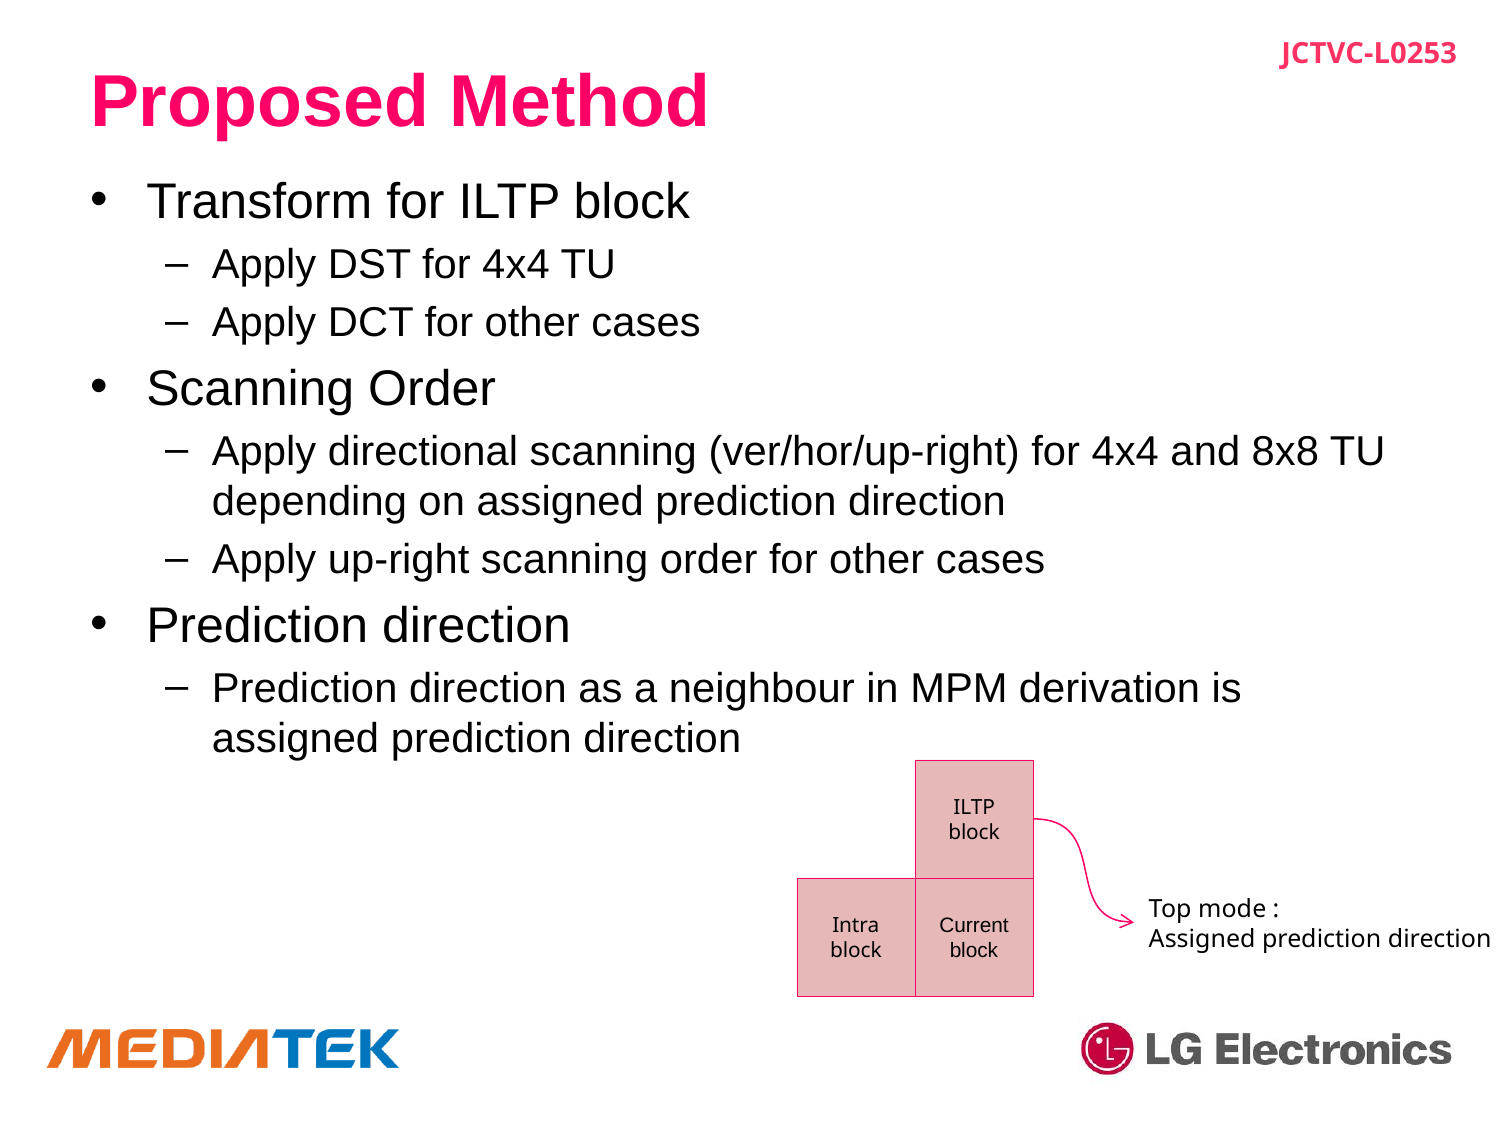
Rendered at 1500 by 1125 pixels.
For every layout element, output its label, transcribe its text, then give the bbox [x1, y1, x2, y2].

list Transform for ILTP block Apply DST for 4x4 TU Apply DCT for other cases Scanning Order Apply directional scanning (ver/hor/up-right) for 4x4 and 8x8 TU depending on assigned prediction direction Apply up-right scanning order for other cases Prediction direction Prediction direction as a neighbour in MPM derivation is assigned prediction direction [75, 160, 1424, 1047]
text_box Top mode : Assigned prediction direction [1134, 885, 1500, 960]
title Proposed Method [75, 45, 1425, 120]
picture [46, 1029, 400, 1068]
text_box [1032, 818, 1137, 924]
title Proposed Method [75, 121, 1425, 149]
picture [1078, 1007, 1454, 1091]
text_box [796, 759, 1034, 997]
text_box JCTVC-L0253 [1241, 27, 1472, 77]
